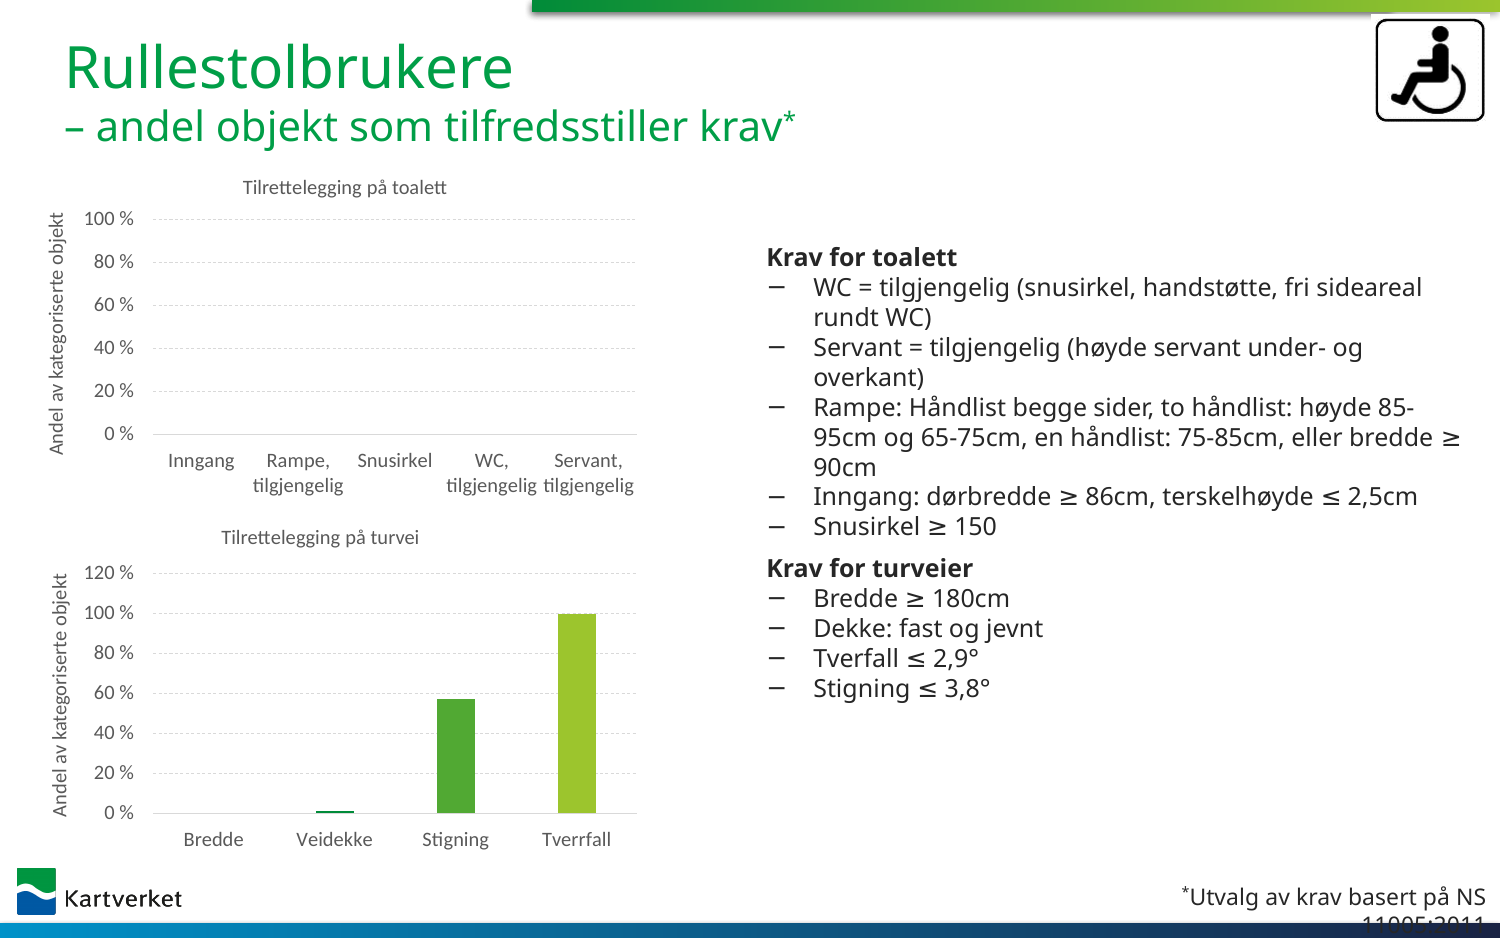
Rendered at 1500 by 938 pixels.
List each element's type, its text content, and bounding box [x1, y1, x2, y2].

text_box *Utvalg av krav basert på NS 11005:2011 [1068, 873, 1500, 938]
text_box Rullestolbrukere – andel objekt som tilfredsstiller krav* [49, 14, 1431, 158]
picture [41, 520, 650, 859]
text_box Krav for turveier Bredde ≥ 180cm Dekke: fast og jevnt Tverfall ≤ 2,9° Stigning ≤ 3,8° [751, 545, 1483, 710]
picture [1371, 13, 1491, 127]
text_box Krav for toalett WC = tilgjengelig (snusirkel, handstøtte, fri sideareal rundt WC) Servant = tilgjengelig (høyde servant under- og overkant) Rampe: Håndlist begge sider, to håndlist: høyde 85-95cm og 65-75cm, en håndlist: 75-85cm, eller bredde ≥ 90cm Inngang: dørbredde ≥ 86cm, terskelhøyde ≤ 2,5cm Snusirkel ≥ 150 [751, 234, 1483, 545]
picture [41, 166, 650, 505]
